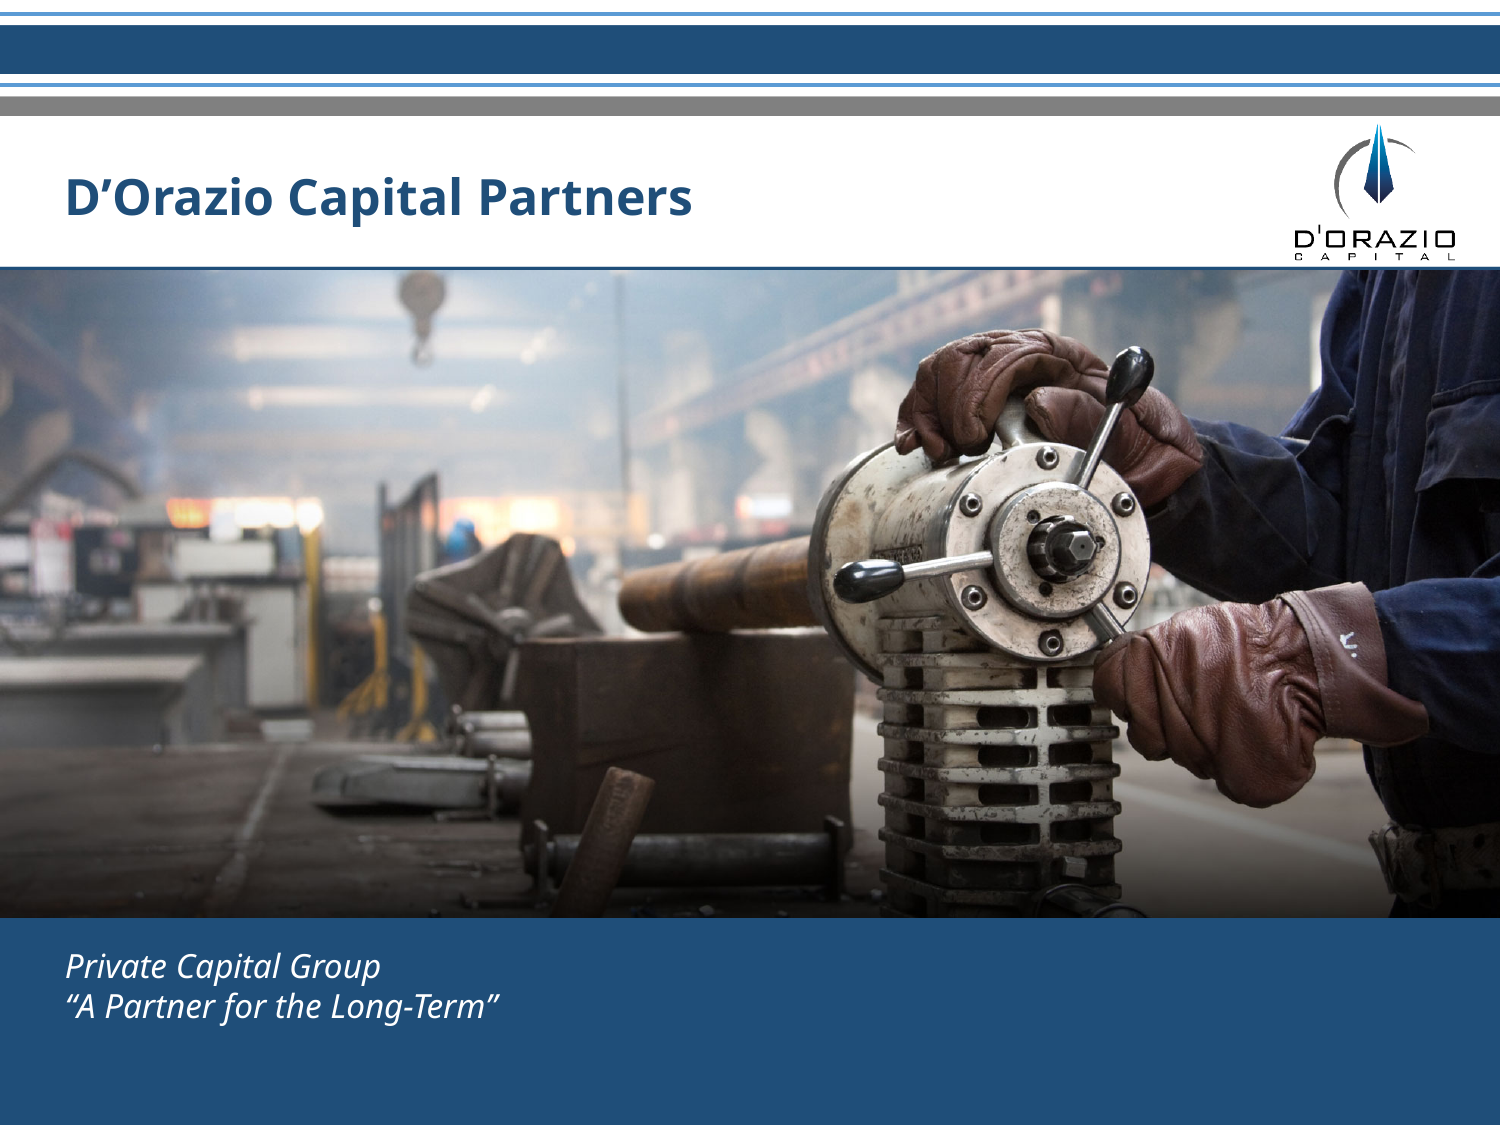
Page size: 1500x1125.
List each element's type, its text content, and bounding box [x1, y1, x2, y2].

text_box [0, 918, 1500, 1125]
text_box D’Orazio Capital Partners [50, 158, 1050, 233]
text_box Private Capital Group “A Partner for the Long-Term” [50, 937, 1050, 1072]
picture [1281, 117, 1475, 263]
text_box [0, 266, 1500, 270]
text_box [0, 96, 1500, 117]
picture [0, 270, 1500, 918]
text_box [0, 24, 1500, 75]
